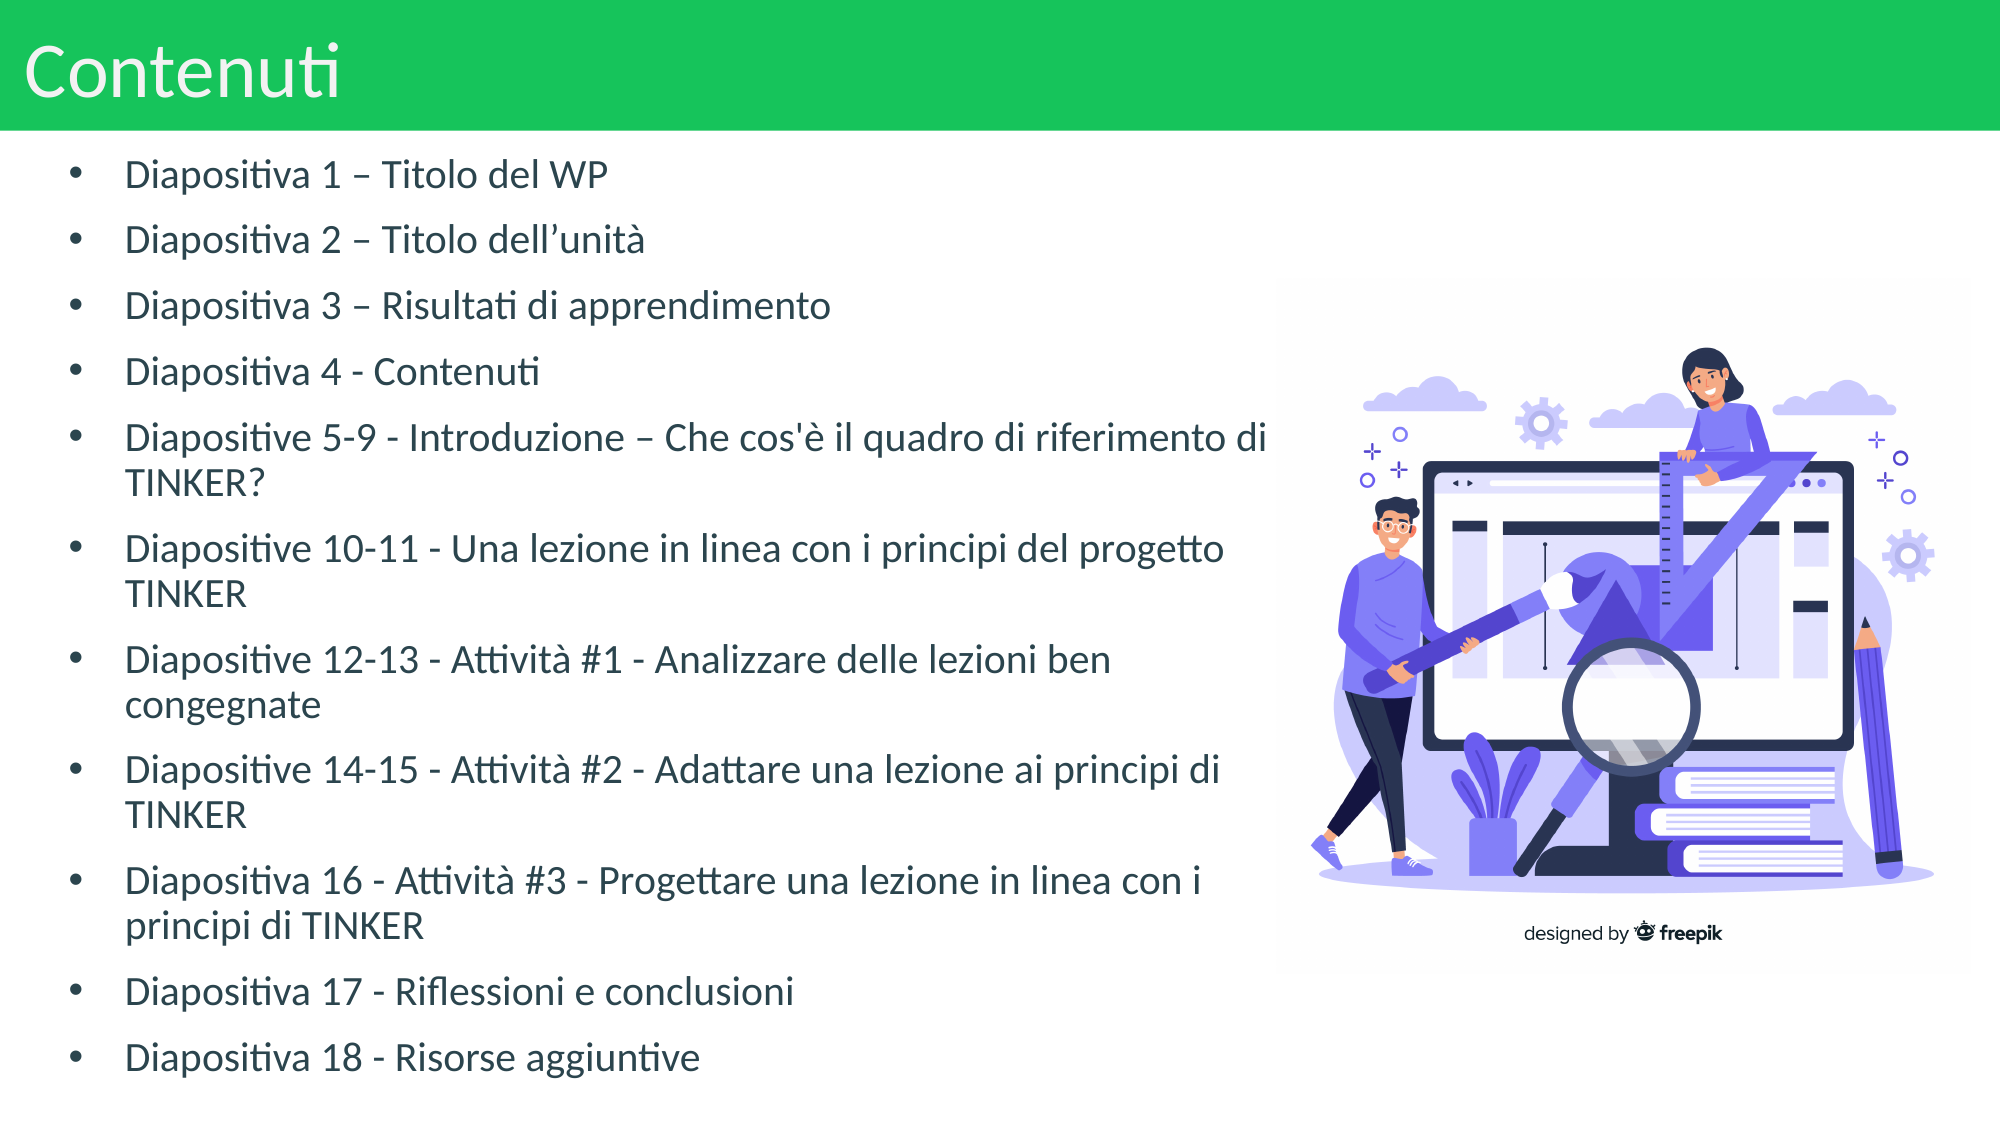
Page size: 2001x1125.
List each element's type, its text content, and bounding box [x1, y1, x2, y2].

list Diapositiva 1 – Titolo del WP Diapositiva 2 – Titolo dell’unità Diapositiva 3 – Risultati di apprendimento Diapositiva 4 - Contenuti Diapositive 5-9 - Introduzione – Che cos'è il quadro di riferimento di TINKER? Diapositive 10-11 - Una lezione in linea con i principi del progetto TINKER Diapositive 12-13 - Attività #1 - Analizzare delle lezioni ben congegnate Diapositive 14-15 - Attività #2 - Adattare una lezione ai principi di TINKER Diapositiva 16 - Attività #3 - Progettare una lezione in linea con i principi di TINKER Diapositiva 17 - Riflessioni e conclusioni Diapositiva 18 - Risorse aggiuntive [16, 144, 1327, 1108]
title Contenuti [16, 13, 1976, 131]
picture [1275, 278, 1971, 974]
